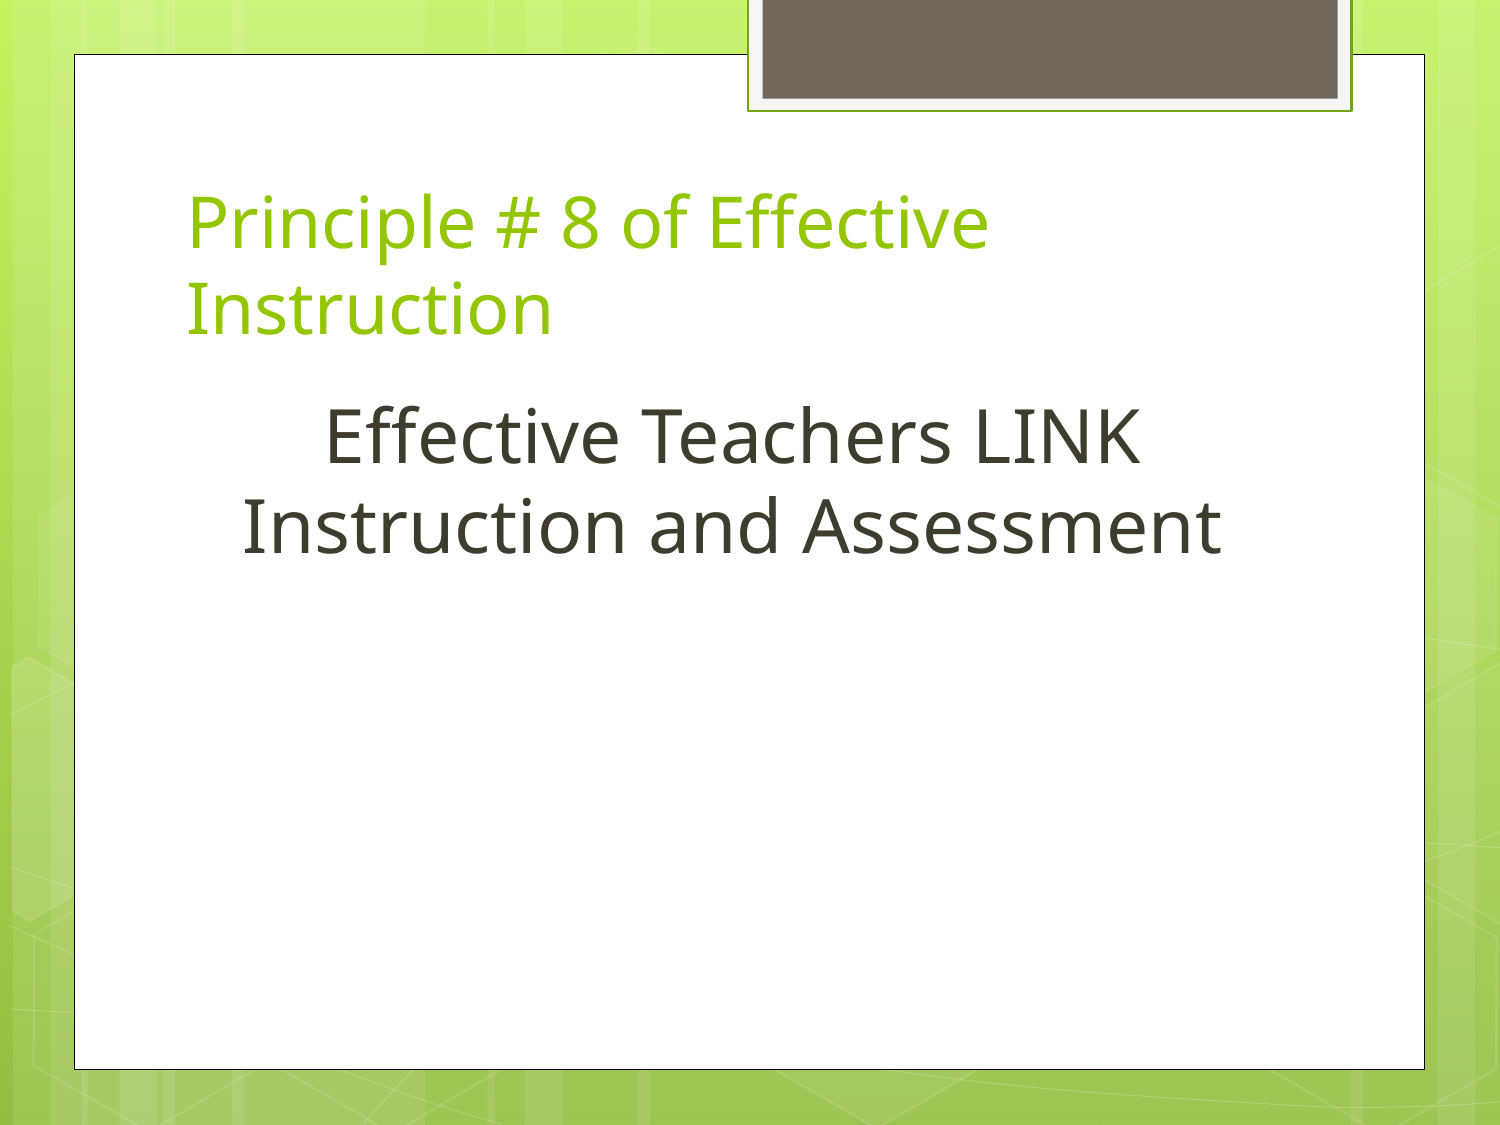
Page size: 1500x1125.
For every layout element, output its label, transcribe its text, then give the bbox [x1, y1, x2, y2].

title Principle # 8 of Effective Instruction [171, 168, 1324, 357]
list Effective Teachers LINK Instruction and Assessment [171, 381, 1283, 957]
